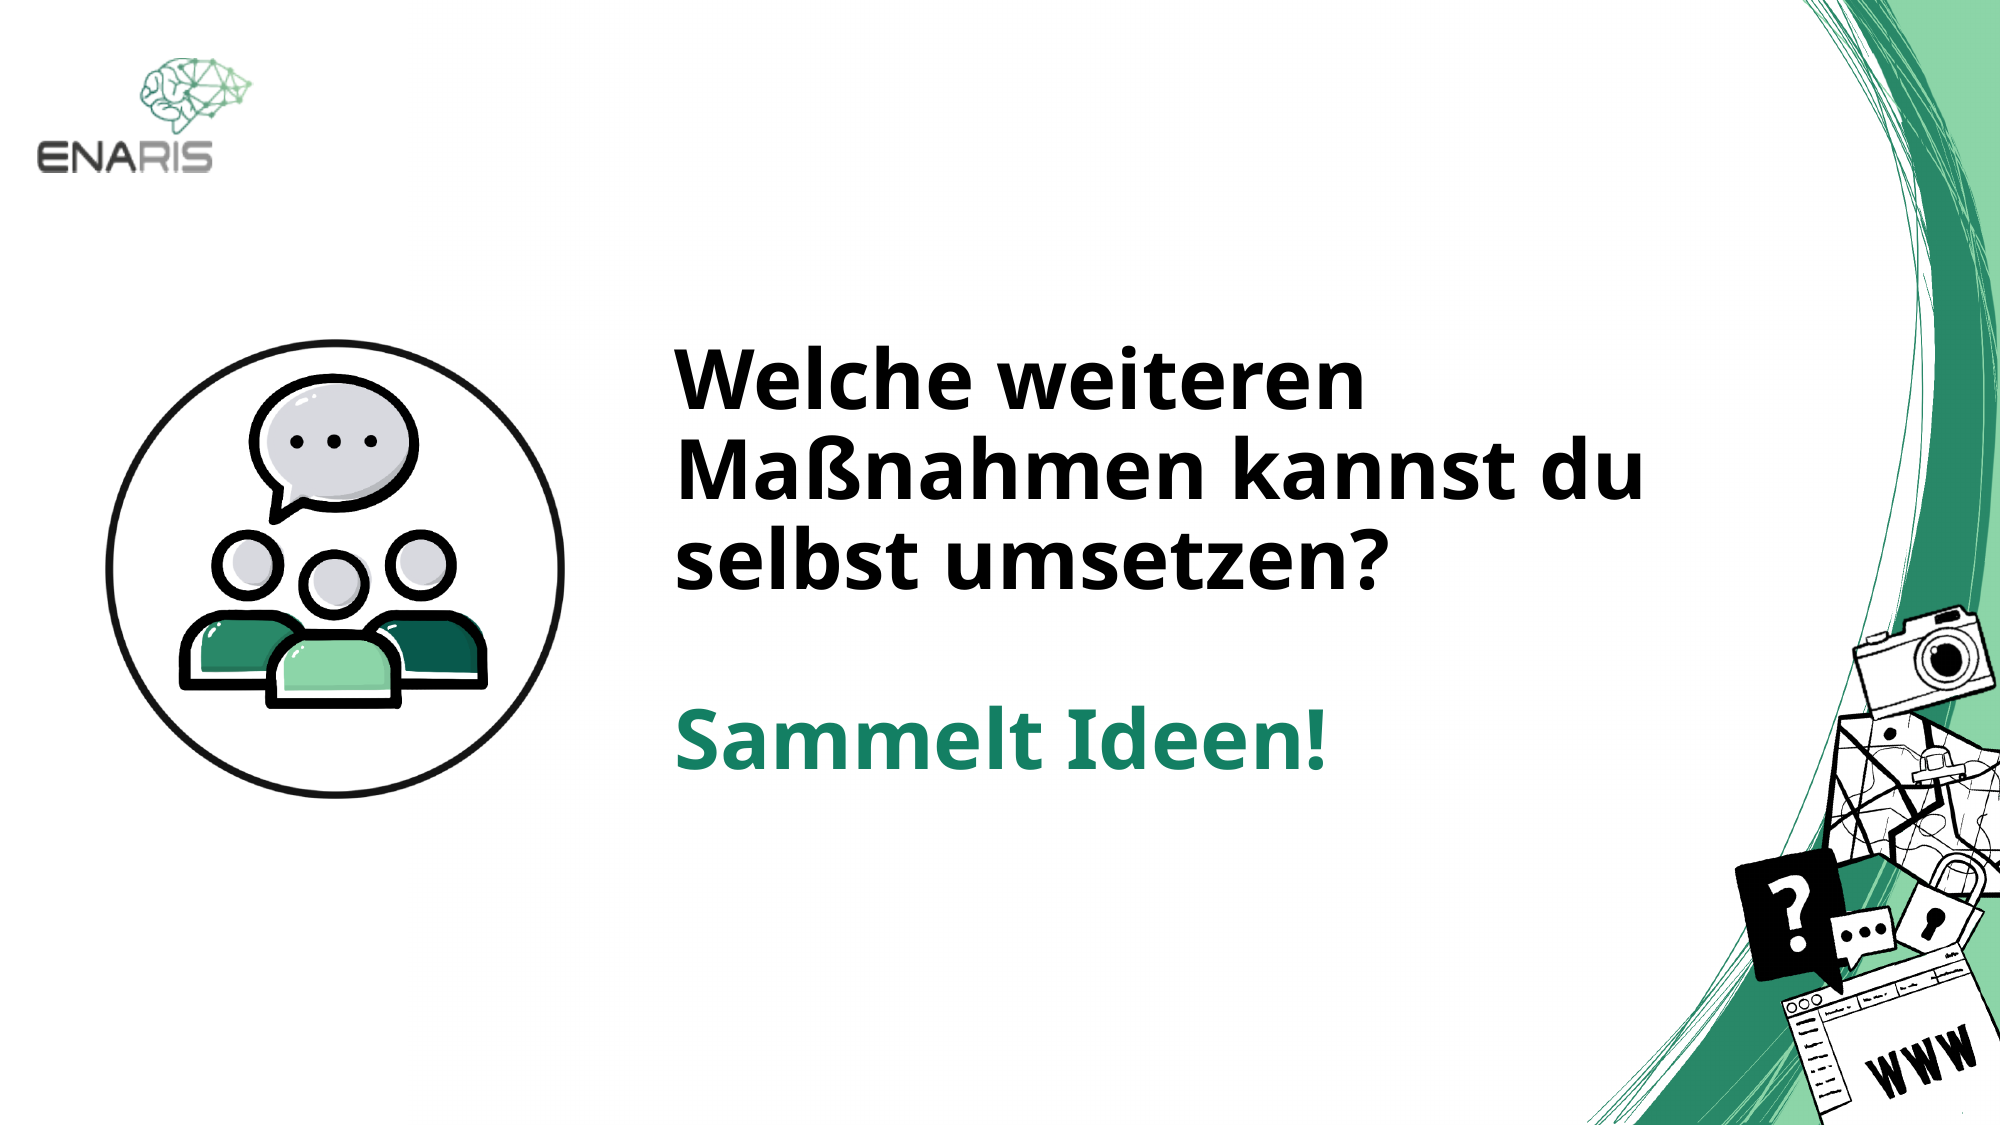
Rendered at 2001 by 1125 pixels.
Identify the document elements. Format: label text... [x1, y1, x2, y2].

title Welche weiteren Maßnahmen kannst du selbst umsetzen? Sammelt Ideen! [659, 453, 1805, 672]
picture [77, 0, 2000, 1125]
picture [37, 58, 254, 173]
